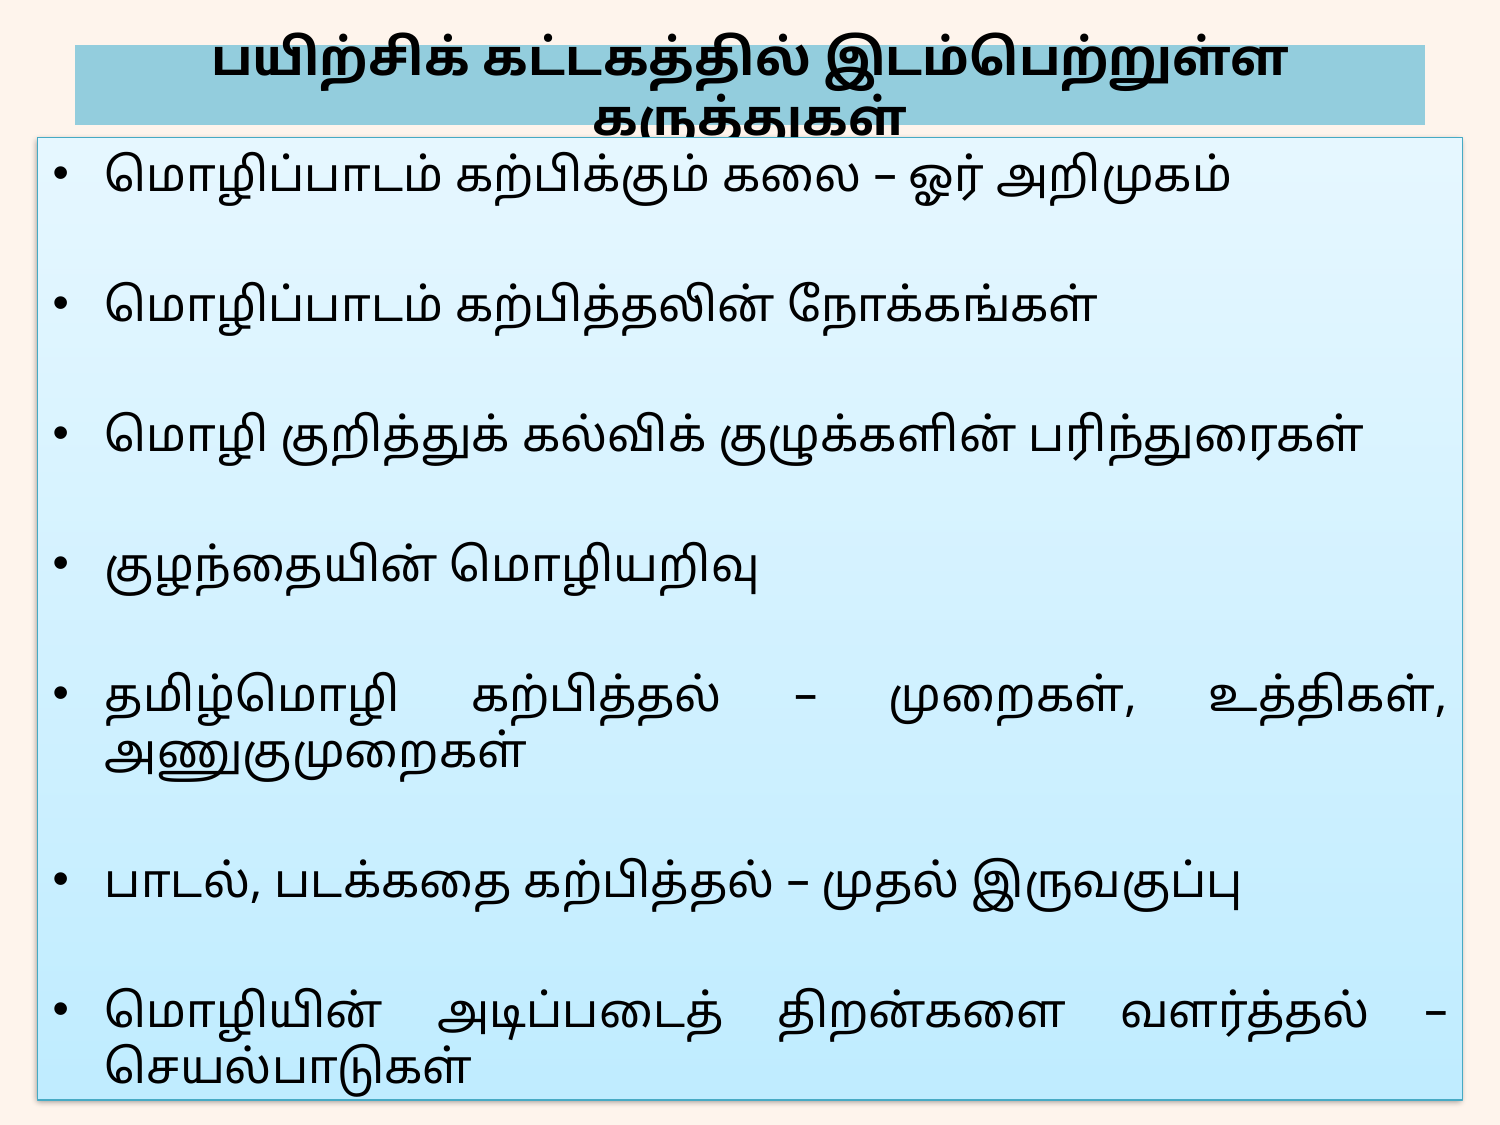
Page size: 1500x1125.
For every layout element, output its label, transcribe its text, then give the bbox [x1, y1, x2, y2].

title பயிற்சிக் கட்டகத்தில் இடம்பெற்றுள்ள கருத்துகள் [75, 45, 1425, 125]
list மொழிப்பாடம் கற்பிக்கும் கலை – ஓர் அறிமுகம் மொழிப்பாடம் கற்பித்தலின் நோக்கங்கள் மொழி குறித்துக் கல்விக் குழுக்களின் பரிந்துரைகள் குழந்தையின் மொழியறிவு தமிழ்மொழி கற்பித்தல் – முறைகள், உத்திகள், அணுகுமுறைகள் பாடல், படக்கதை கற்பித்தல் – முதல் இருவகுப்பு மொழியின் அடிப்படைத் திறன்களை வளர்த்தல் – செயல்பாடுகள் [37, 137, 1463, 1101]
